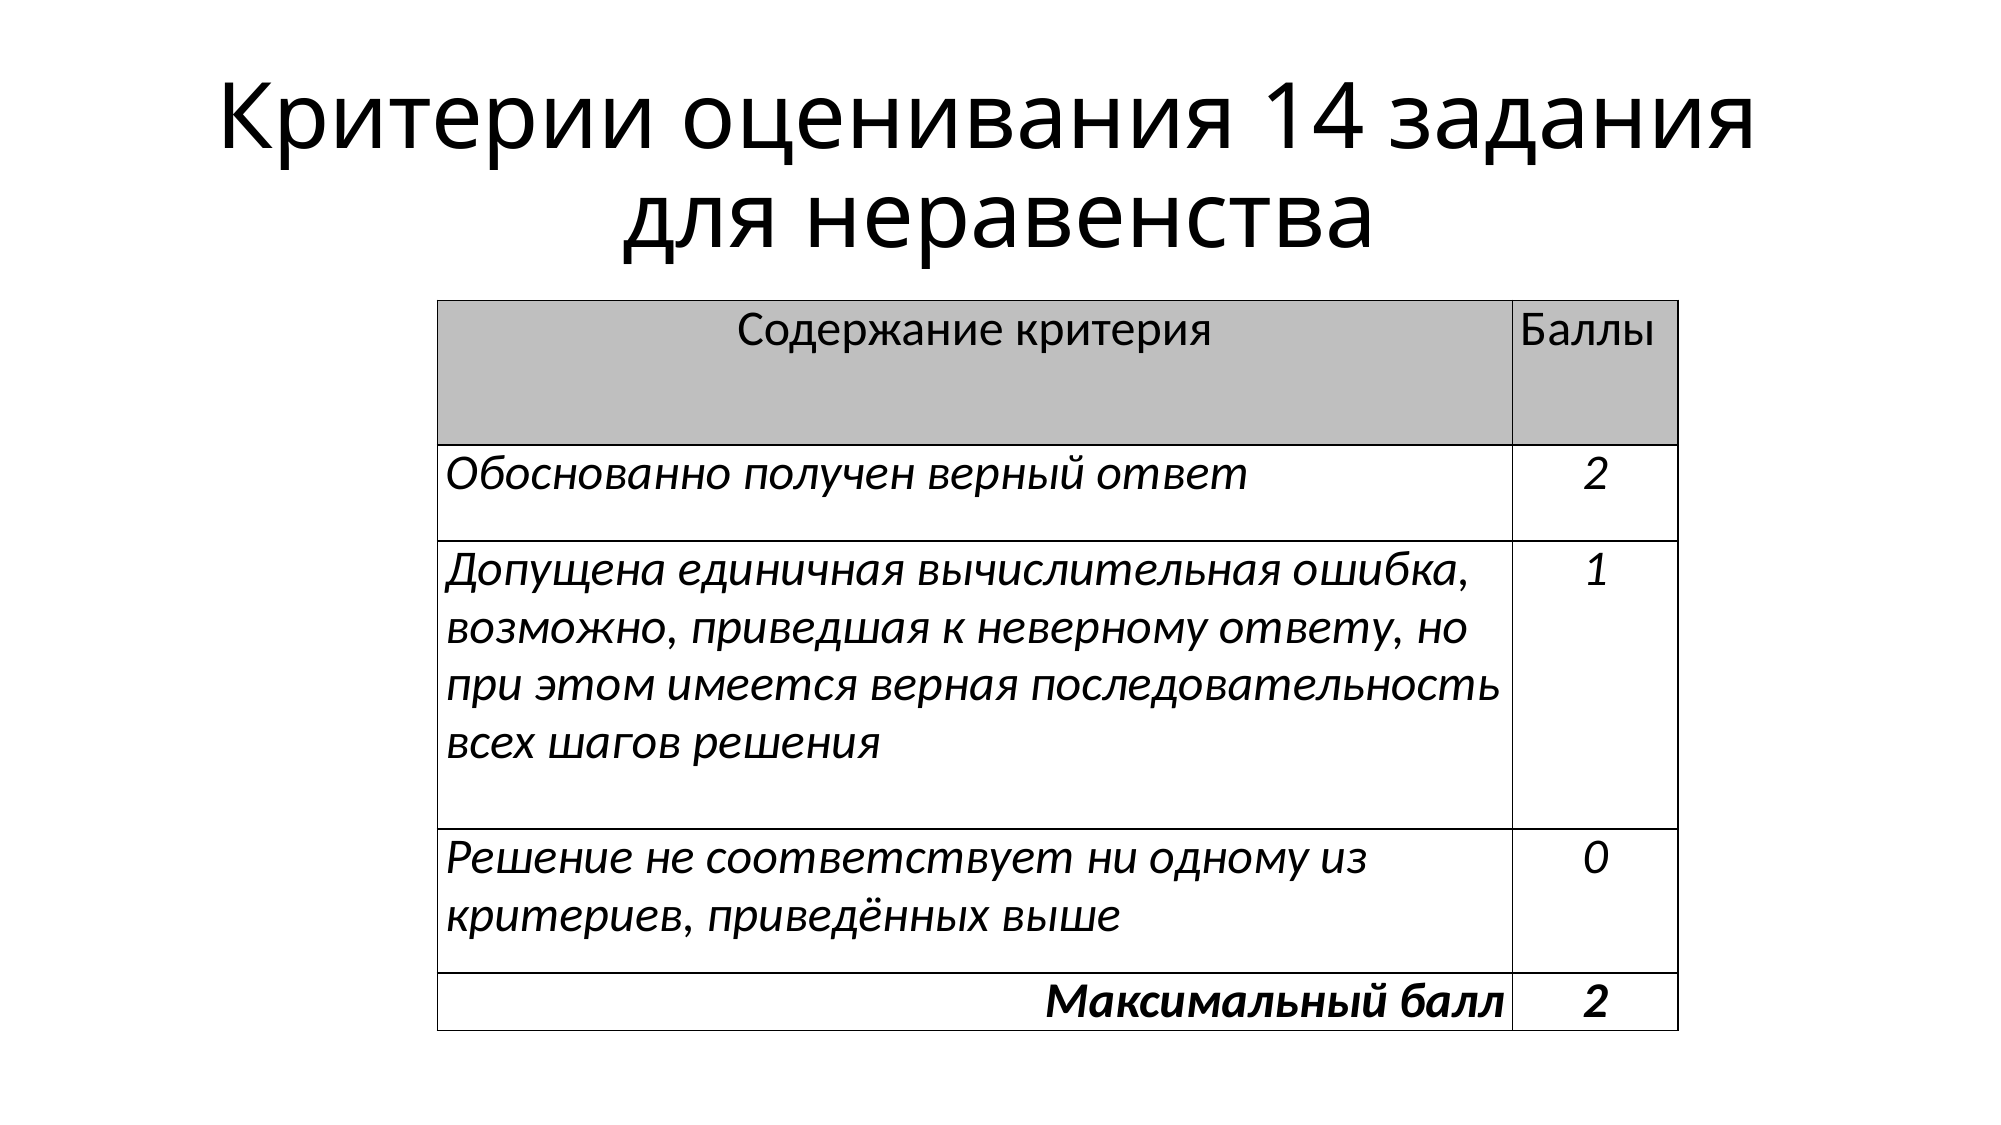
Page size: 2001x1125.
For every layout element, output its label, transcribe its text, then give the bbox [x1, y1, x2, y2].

table_cell Допущена единичная вычислительная ошибка, возможно, приведшая к неверному ответу, но при этом имеется верная последовательность всех шагов решения [438, 542, 1512, 828]
table_cell Решение не соответствует ни одному из критериев, приведённых выше [438, 830, 1512, 972]
table_cell 2 [1513, 446, 1677, 540]
table_header Баллы [1513, 301, 1677, 444]
table_cell Обоснованно получен верный ответ [438, 446, 1512, 540]
table_header Содержание критерия [438, 301, 1512, 444]
table_cell 2 [1513, 974, 1677, 1030]
table_cell 0 [1513, 830, 1677, 972]
table_cell 1 [1513, 542, 1677, 828]
table_cell Максимальный балл [438, 974, 1512, 1030]
title Критерии оценивания 14 задания для неравенства [137, 59, 1863, 278]
